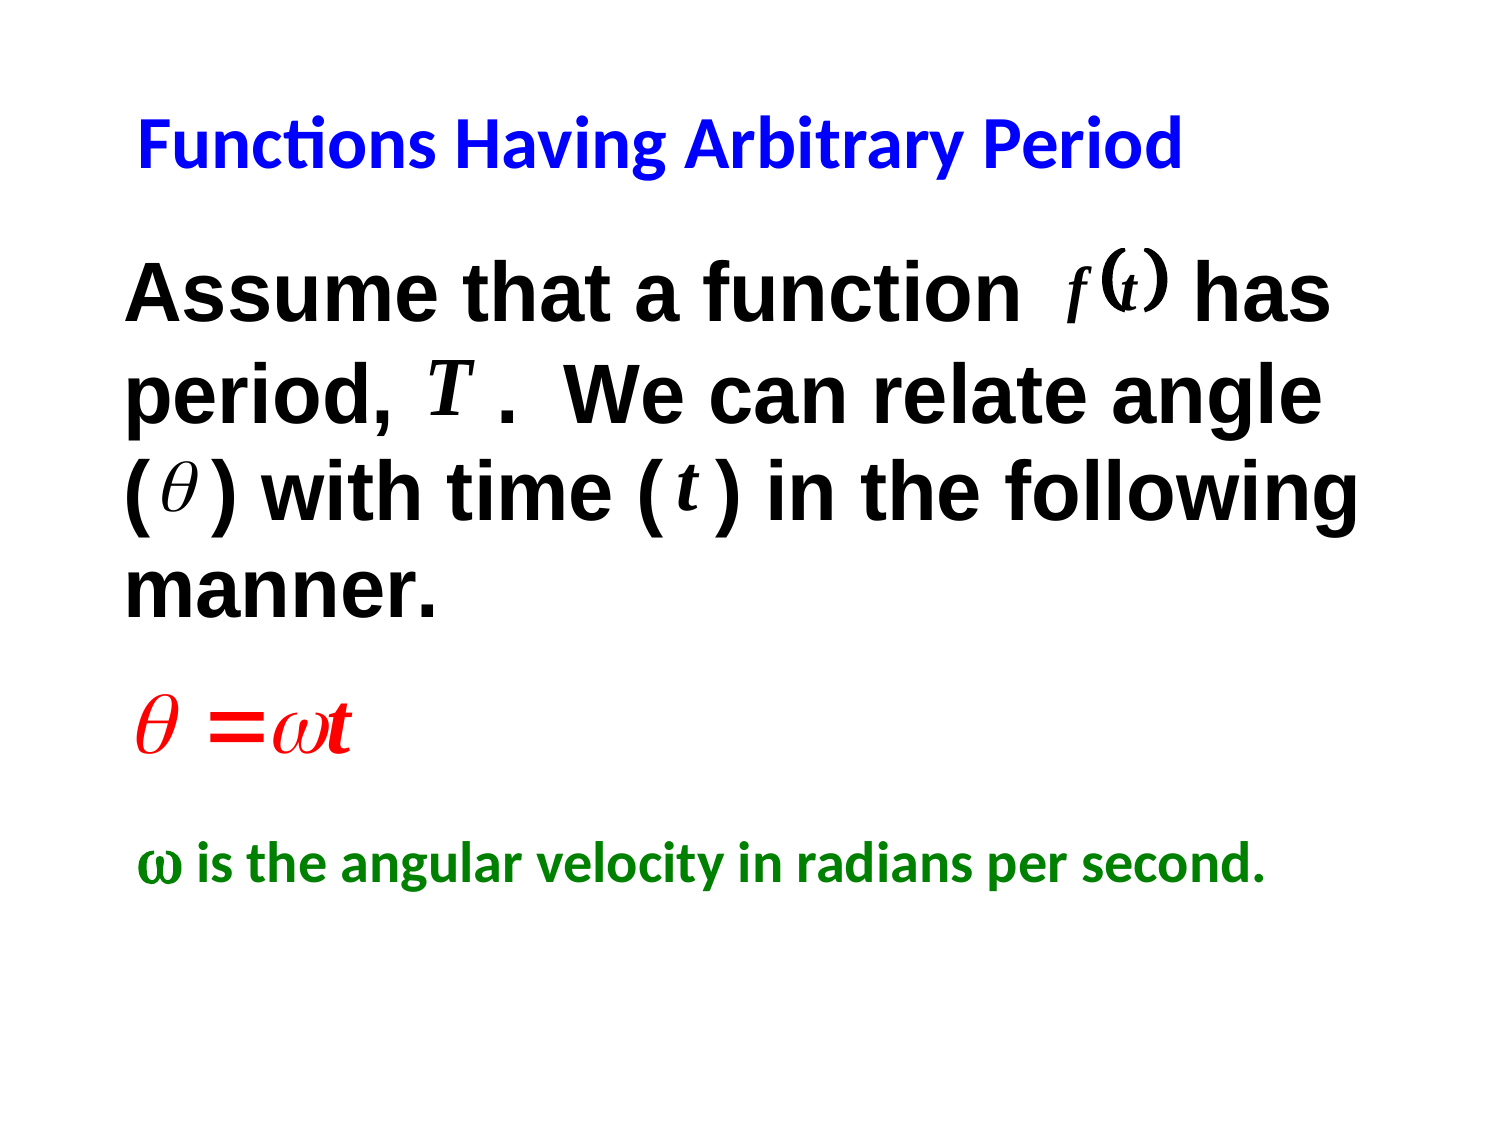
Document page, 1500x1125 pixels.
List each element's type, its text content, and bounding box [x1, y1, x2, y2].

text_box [122, 223, 1378, 637]
text_box Functions Having Arbitrary Period [122, 86, 1379, 192]
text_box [122, 672, 369, 770]
text_box w is the angular velocity in radians per second. [122, 808, 1312, 904]
